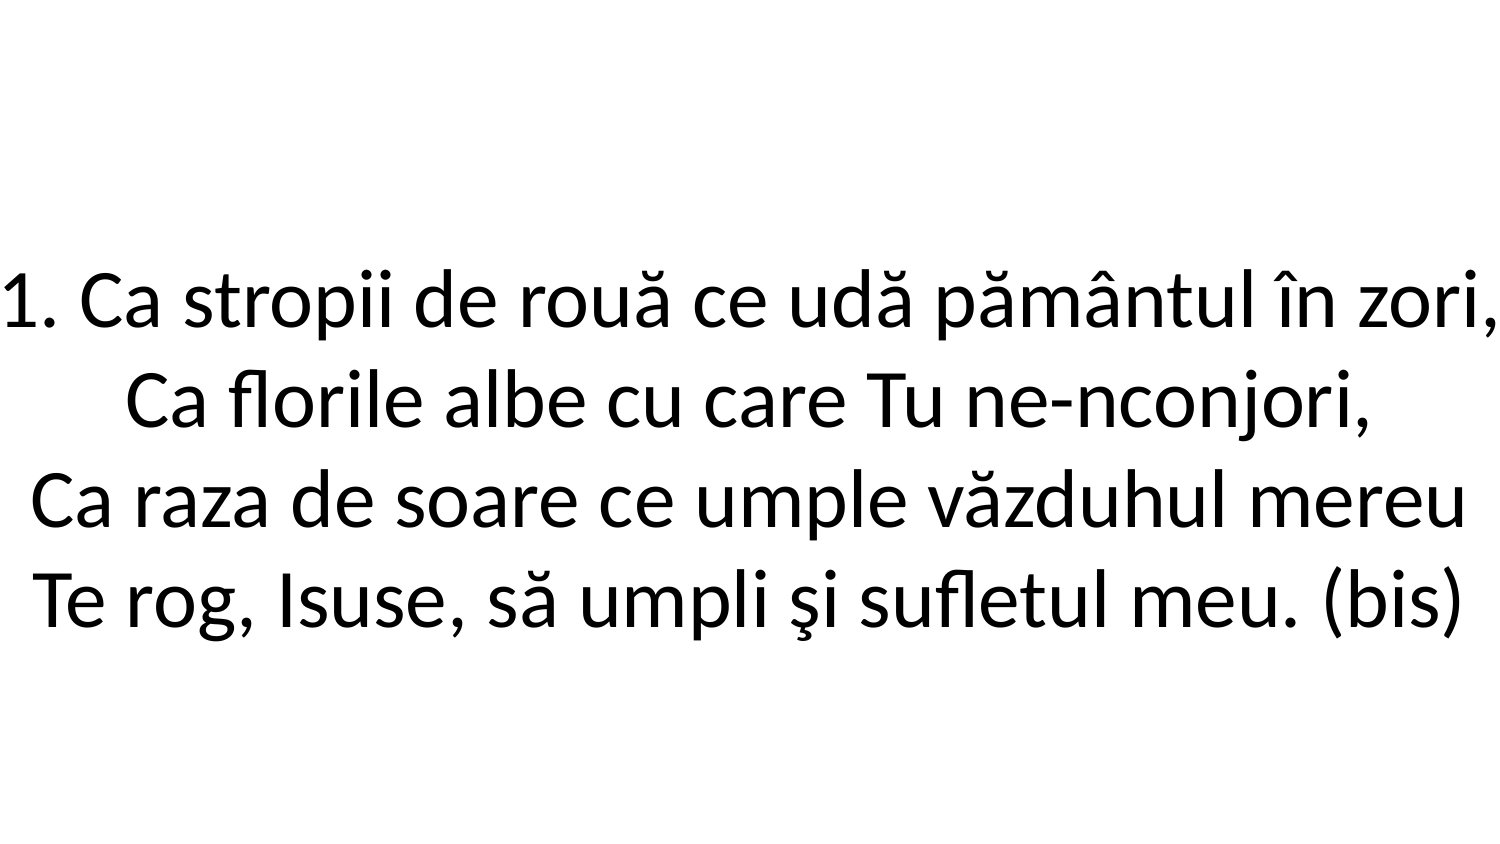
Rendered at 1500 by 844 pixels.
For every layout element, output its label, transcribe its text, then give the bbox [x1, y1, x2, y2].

text_box 1. Ca stropii de rouă ce udă pământul în zori, Ca florile albe cu care Tu ne-nconjori, Ca raza de soare ce umple văzduhul mereu Te rog, Isuse, să umpli şi sufletul meu. (bis) [0, 192, 1500, 652]
